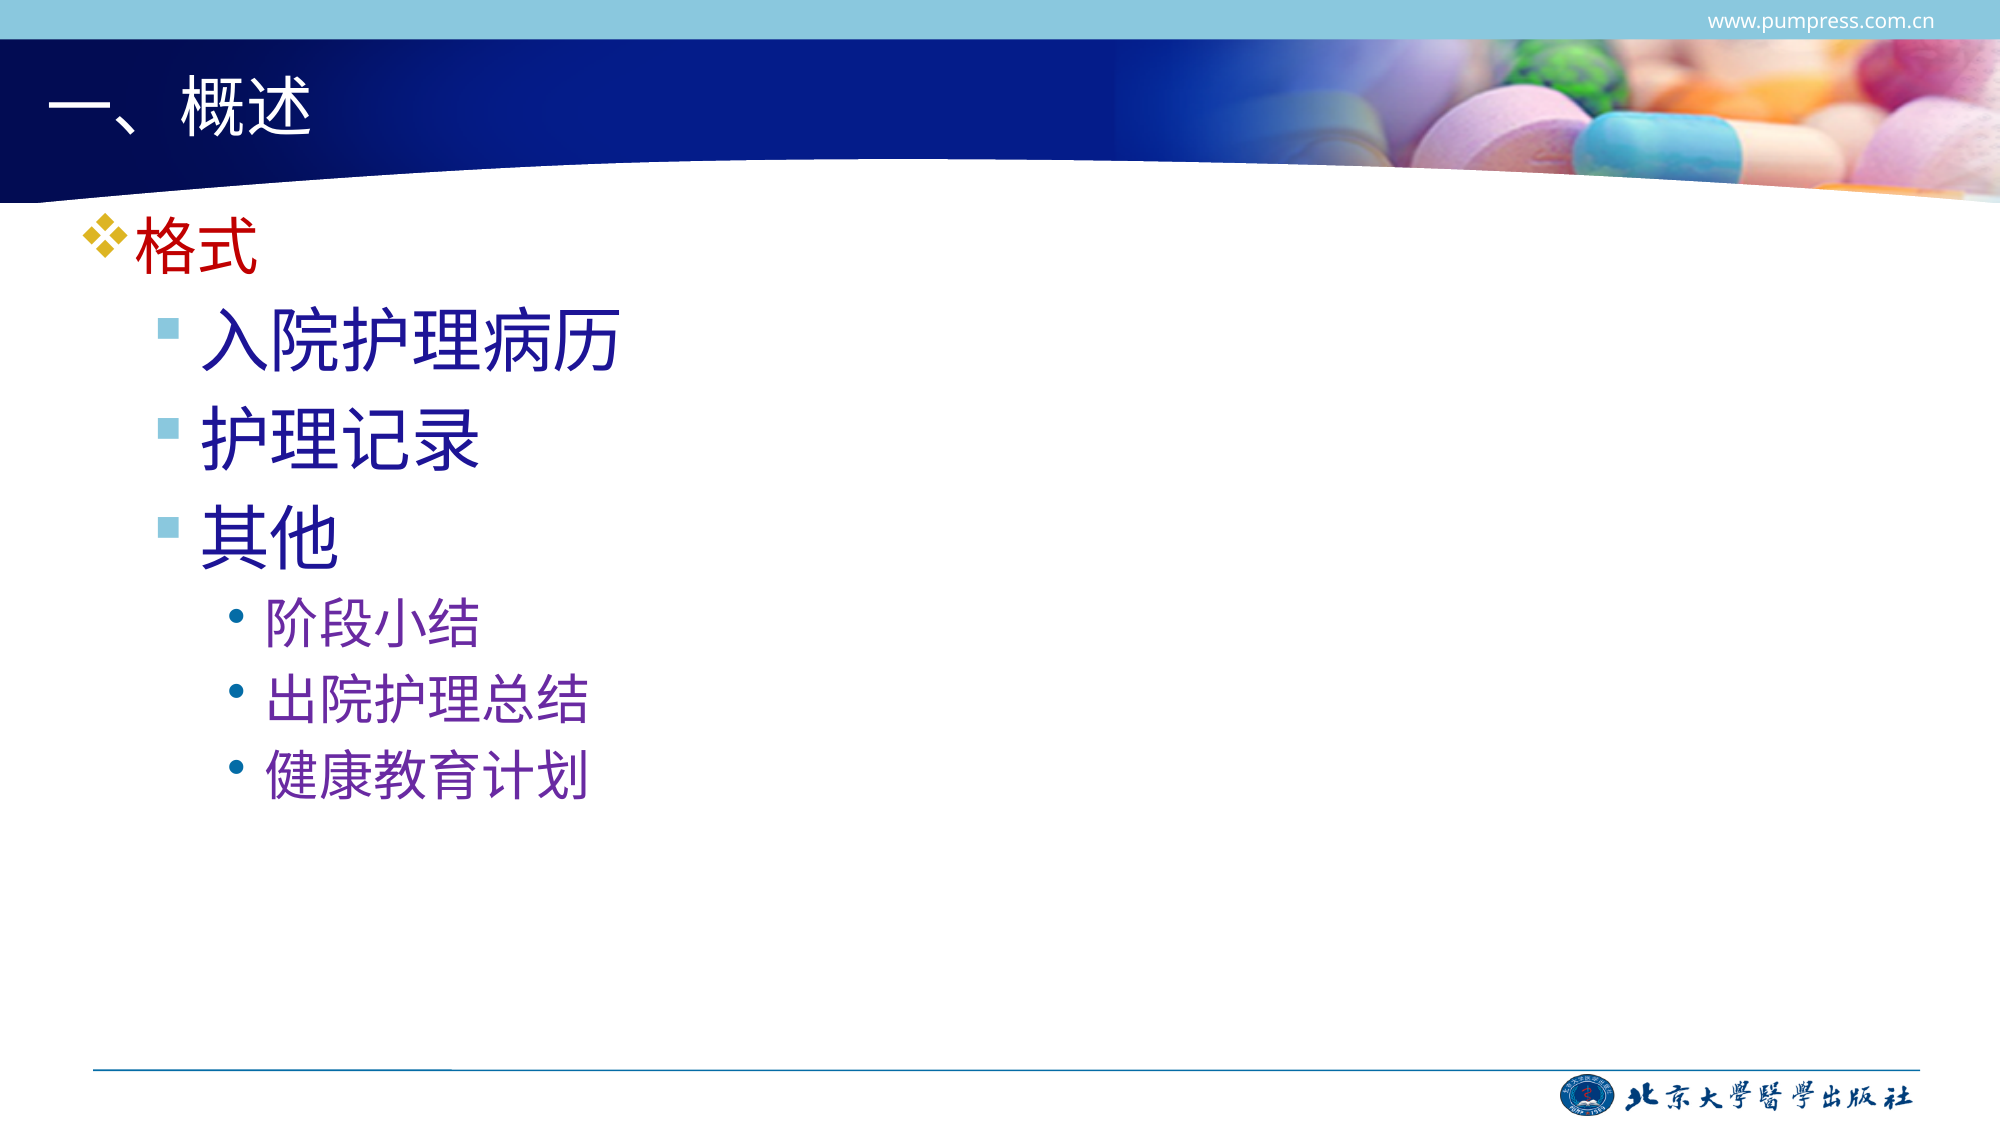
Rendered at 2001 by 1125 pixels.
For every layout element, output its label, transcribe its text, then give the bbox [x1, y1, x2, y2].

picture [1560, 1074, 1915, 1118]
slide_number www.pumpress.com.cn [1366, 0, 1951, 38]
picture [0, 40, 2000, 203]
list 格式 入院护理病历 护理记录 其他 阶段小结 出院护理总结 健康教育计划 [62, 198, 1947, 1000]
title 一、概述 [30, 58, 1799, 152]
